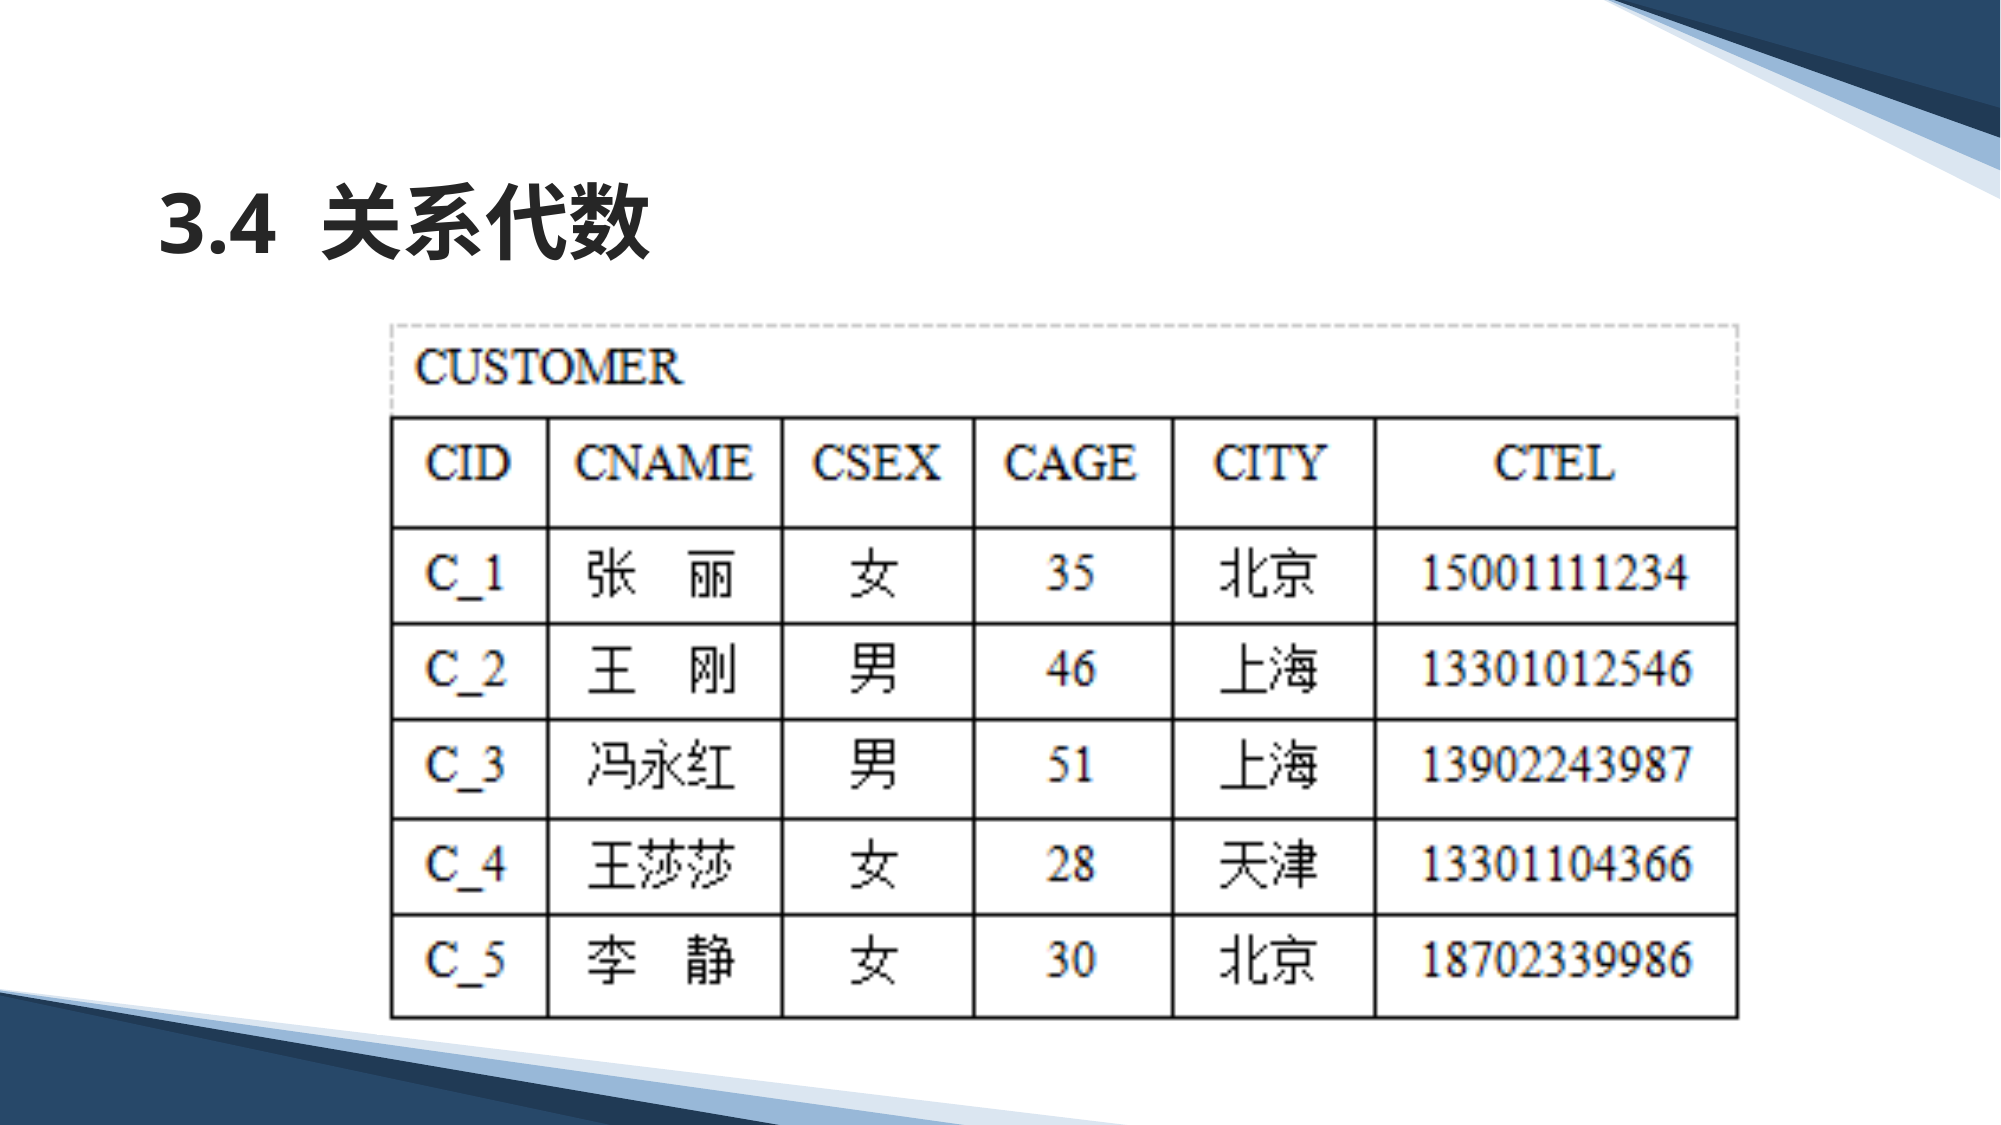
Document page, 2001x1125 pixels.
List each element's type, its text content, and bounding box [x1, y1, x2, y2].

title 3.4 关系代数 [143, 54, 1857, 280]
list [376, 318, 1751, 1036]
